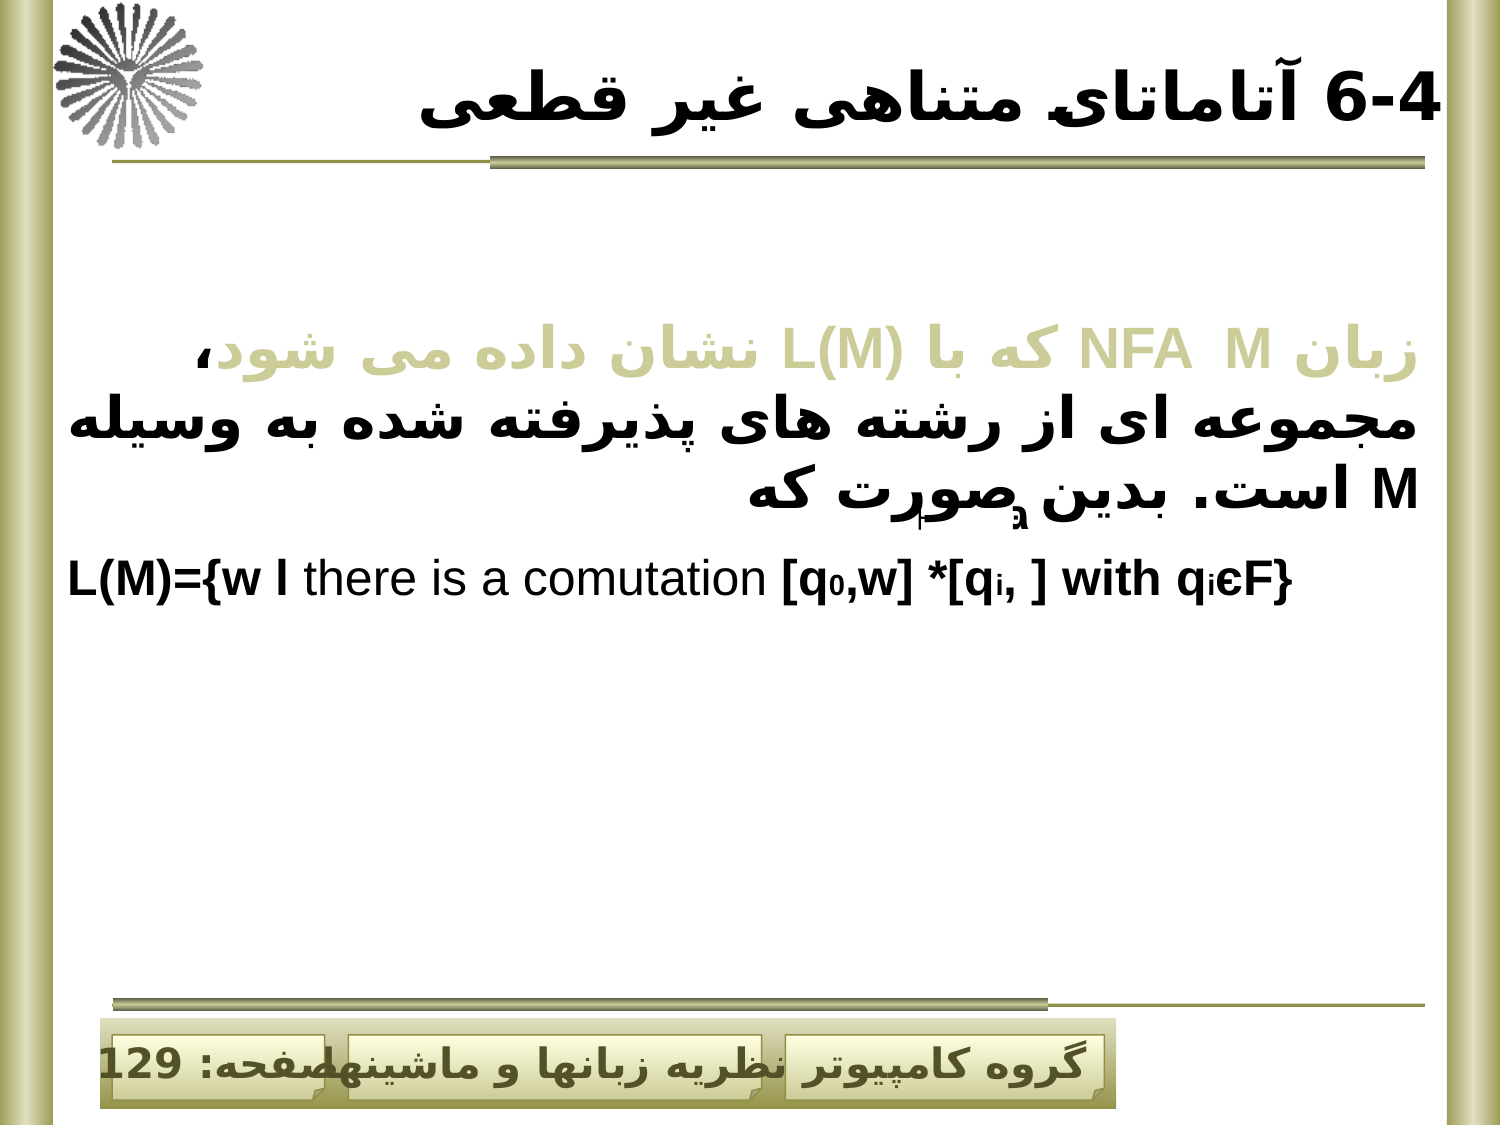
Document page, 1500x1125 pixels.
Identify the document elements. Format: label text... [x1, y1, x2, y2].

text_box 6-4 آتاماتای متناهی غیر قطعی [88, 46, 1459, 142]
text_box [52, 302, 1436, 548]
